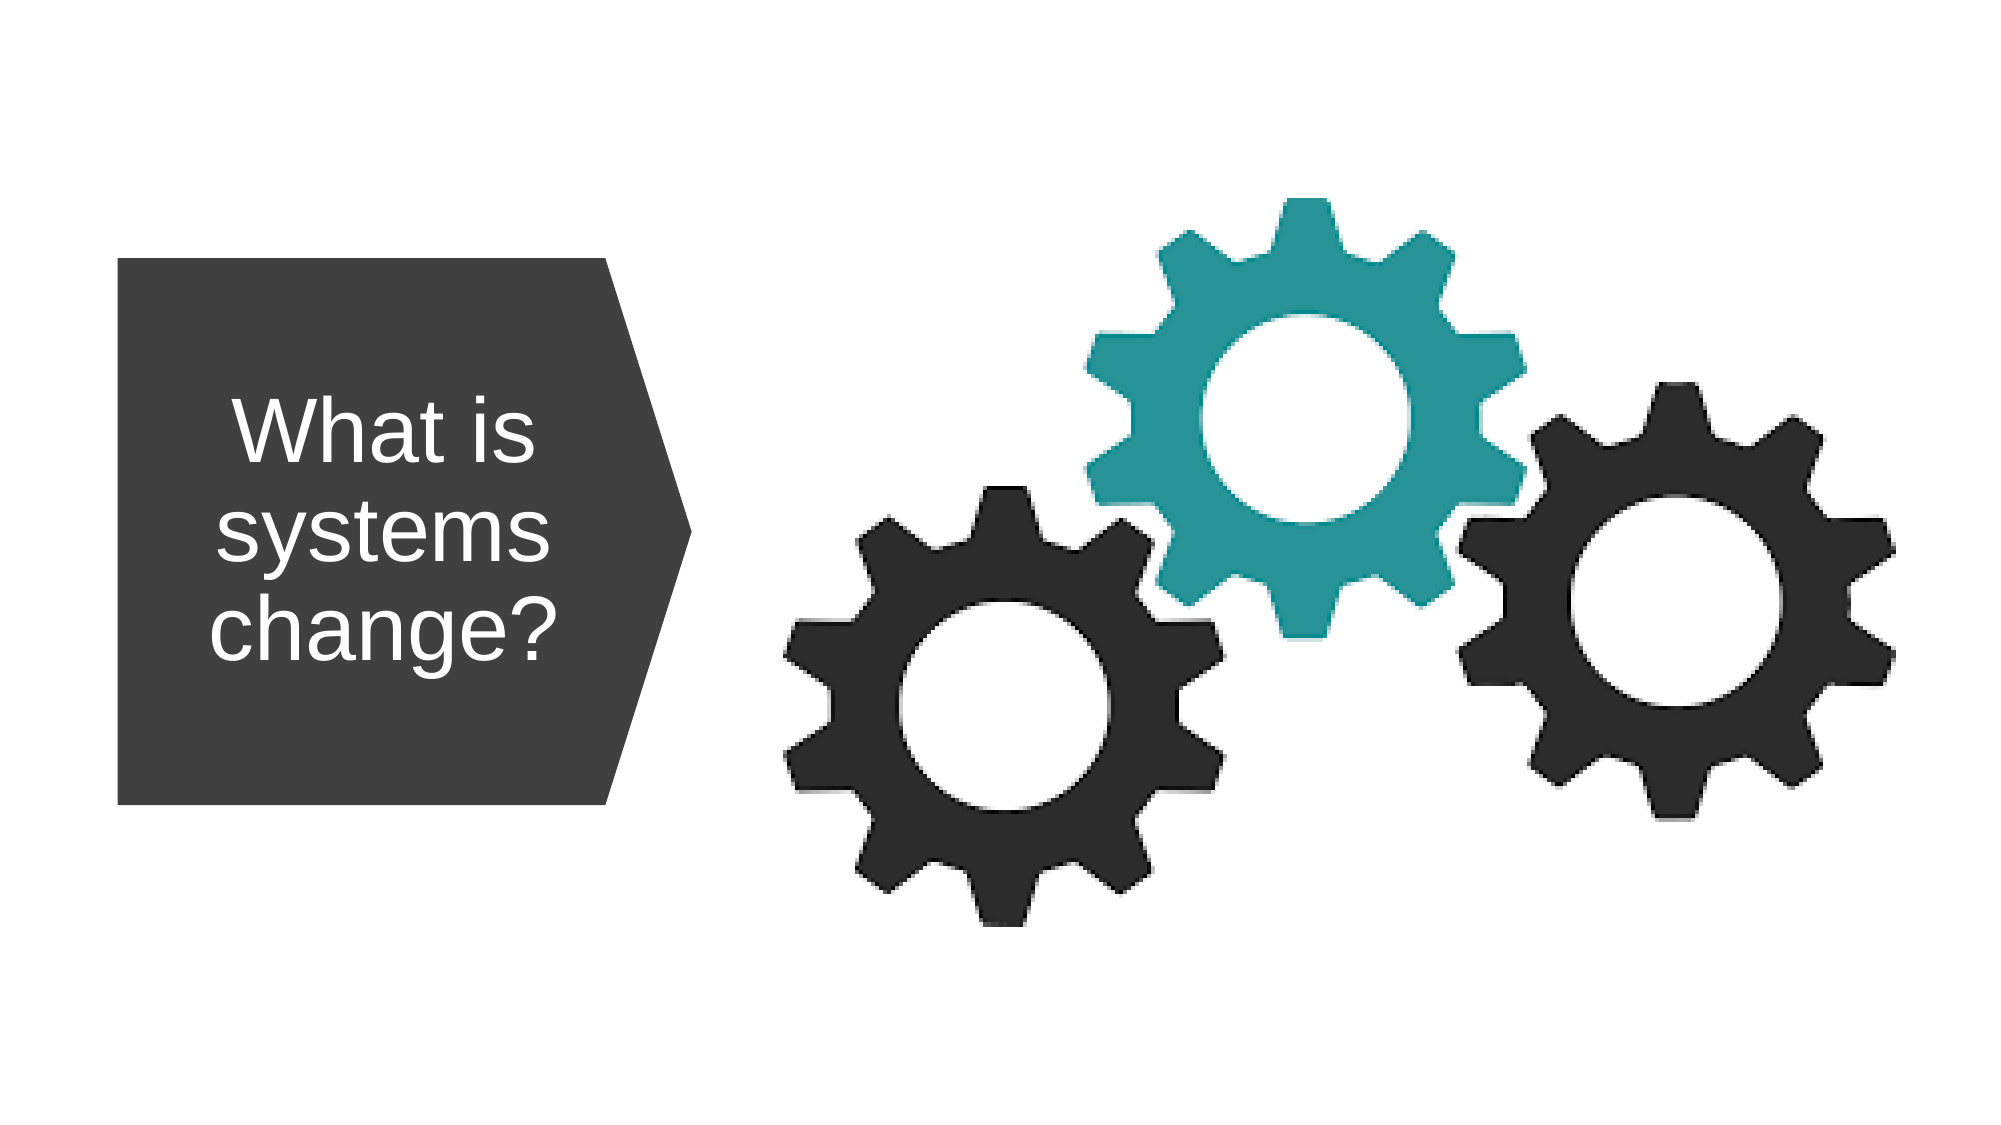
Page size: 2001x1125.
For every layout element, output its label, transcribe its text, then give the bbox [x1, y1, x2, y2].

picture [783, 198, 1896, 927]
title What is systems change? [168, 322, 601, 741]
text_box [116, 257, 693, 807]
